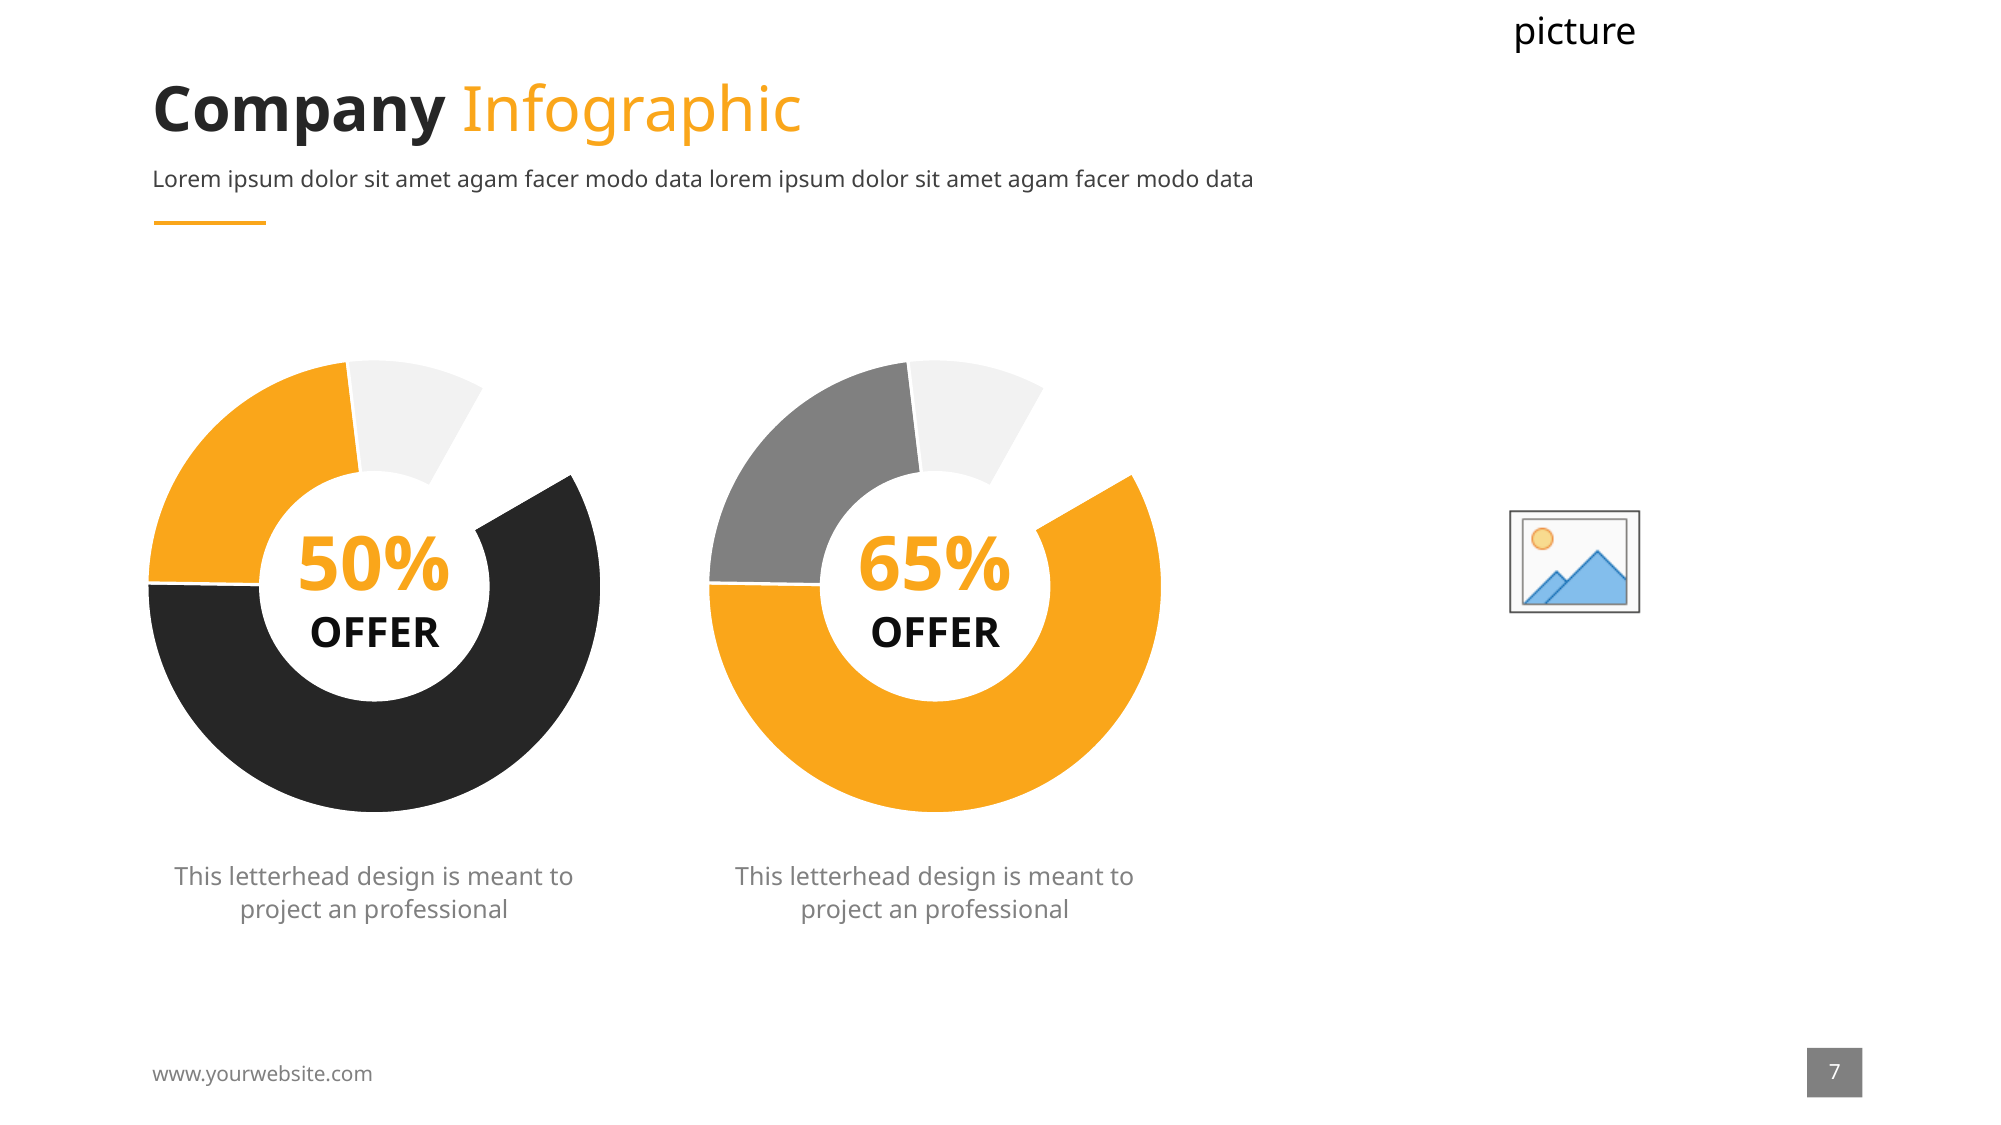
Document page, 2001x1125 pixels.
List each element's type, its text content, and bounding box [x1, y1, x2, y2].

title Company Infographic [137, 55, 1144, 160]
picture [1144, 0, 2000, 1125]
list Lorem ipsum dolor sit amet agam facer modo data lorem ipsum dolor sit amet agam facer modo data [137, 160, 1144, 207]
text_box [137, 304, 1144, 955]
footer www.yourwebsite.com [137, 1042, 462, 1103]
